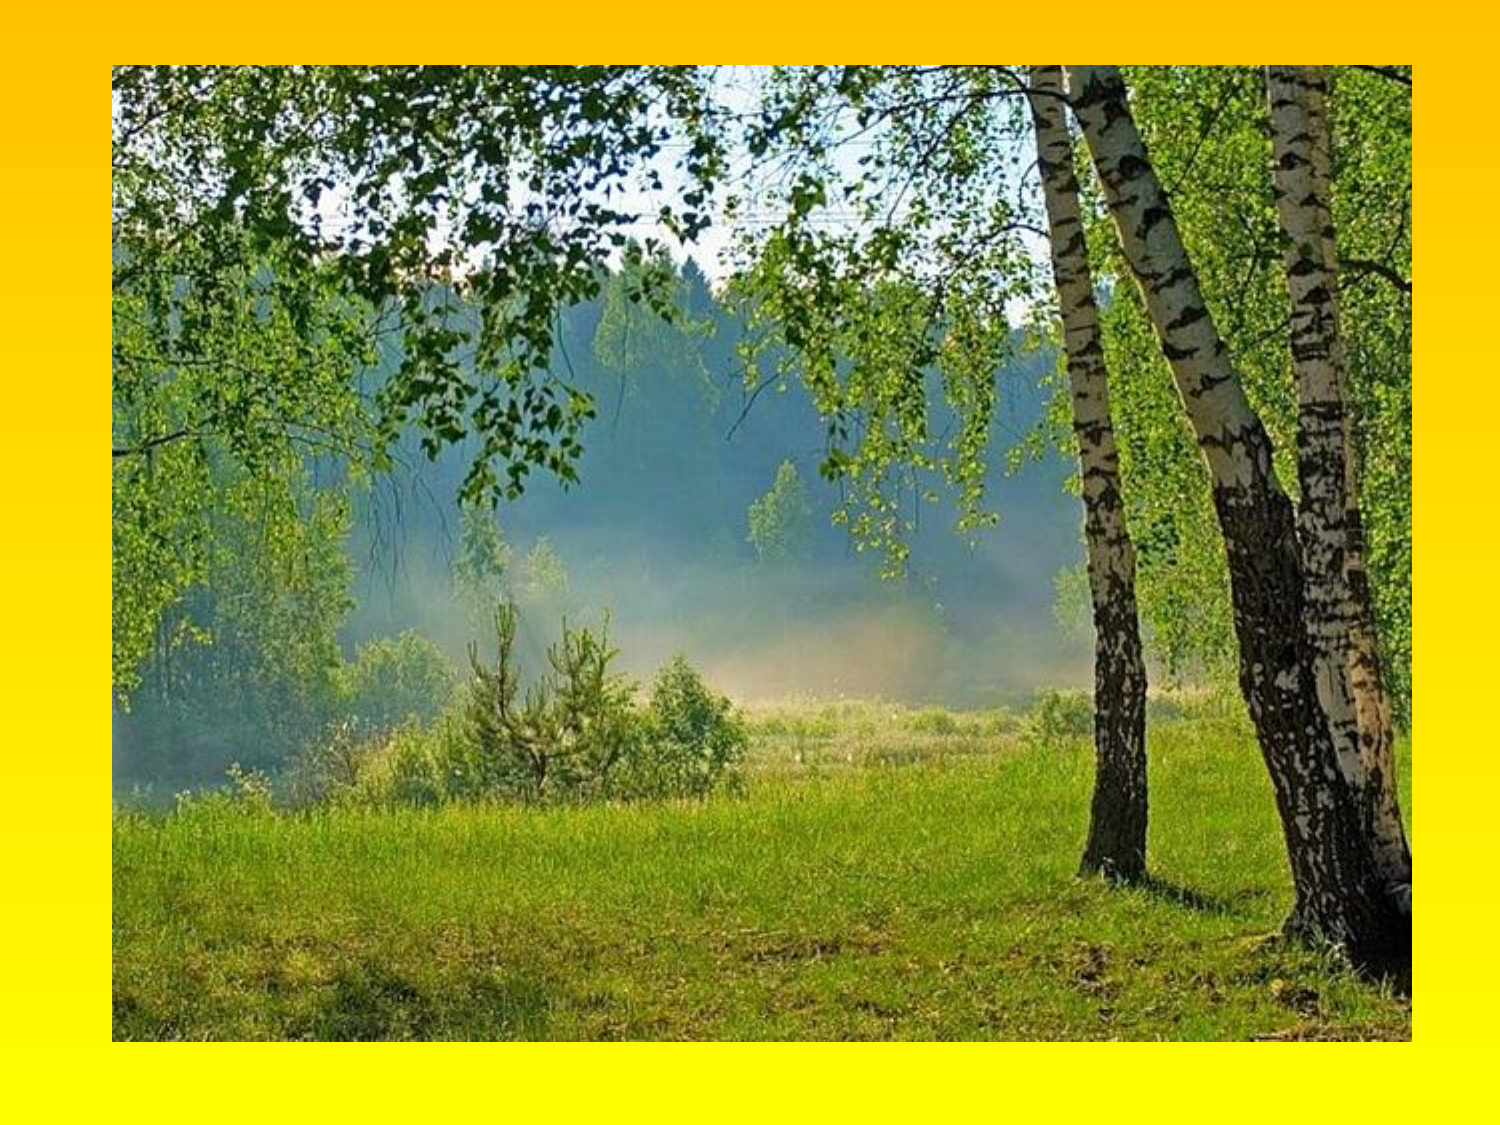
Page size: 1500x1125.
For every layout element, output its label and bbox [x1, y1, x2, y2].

picture [111, 65, 1412, 1042]
